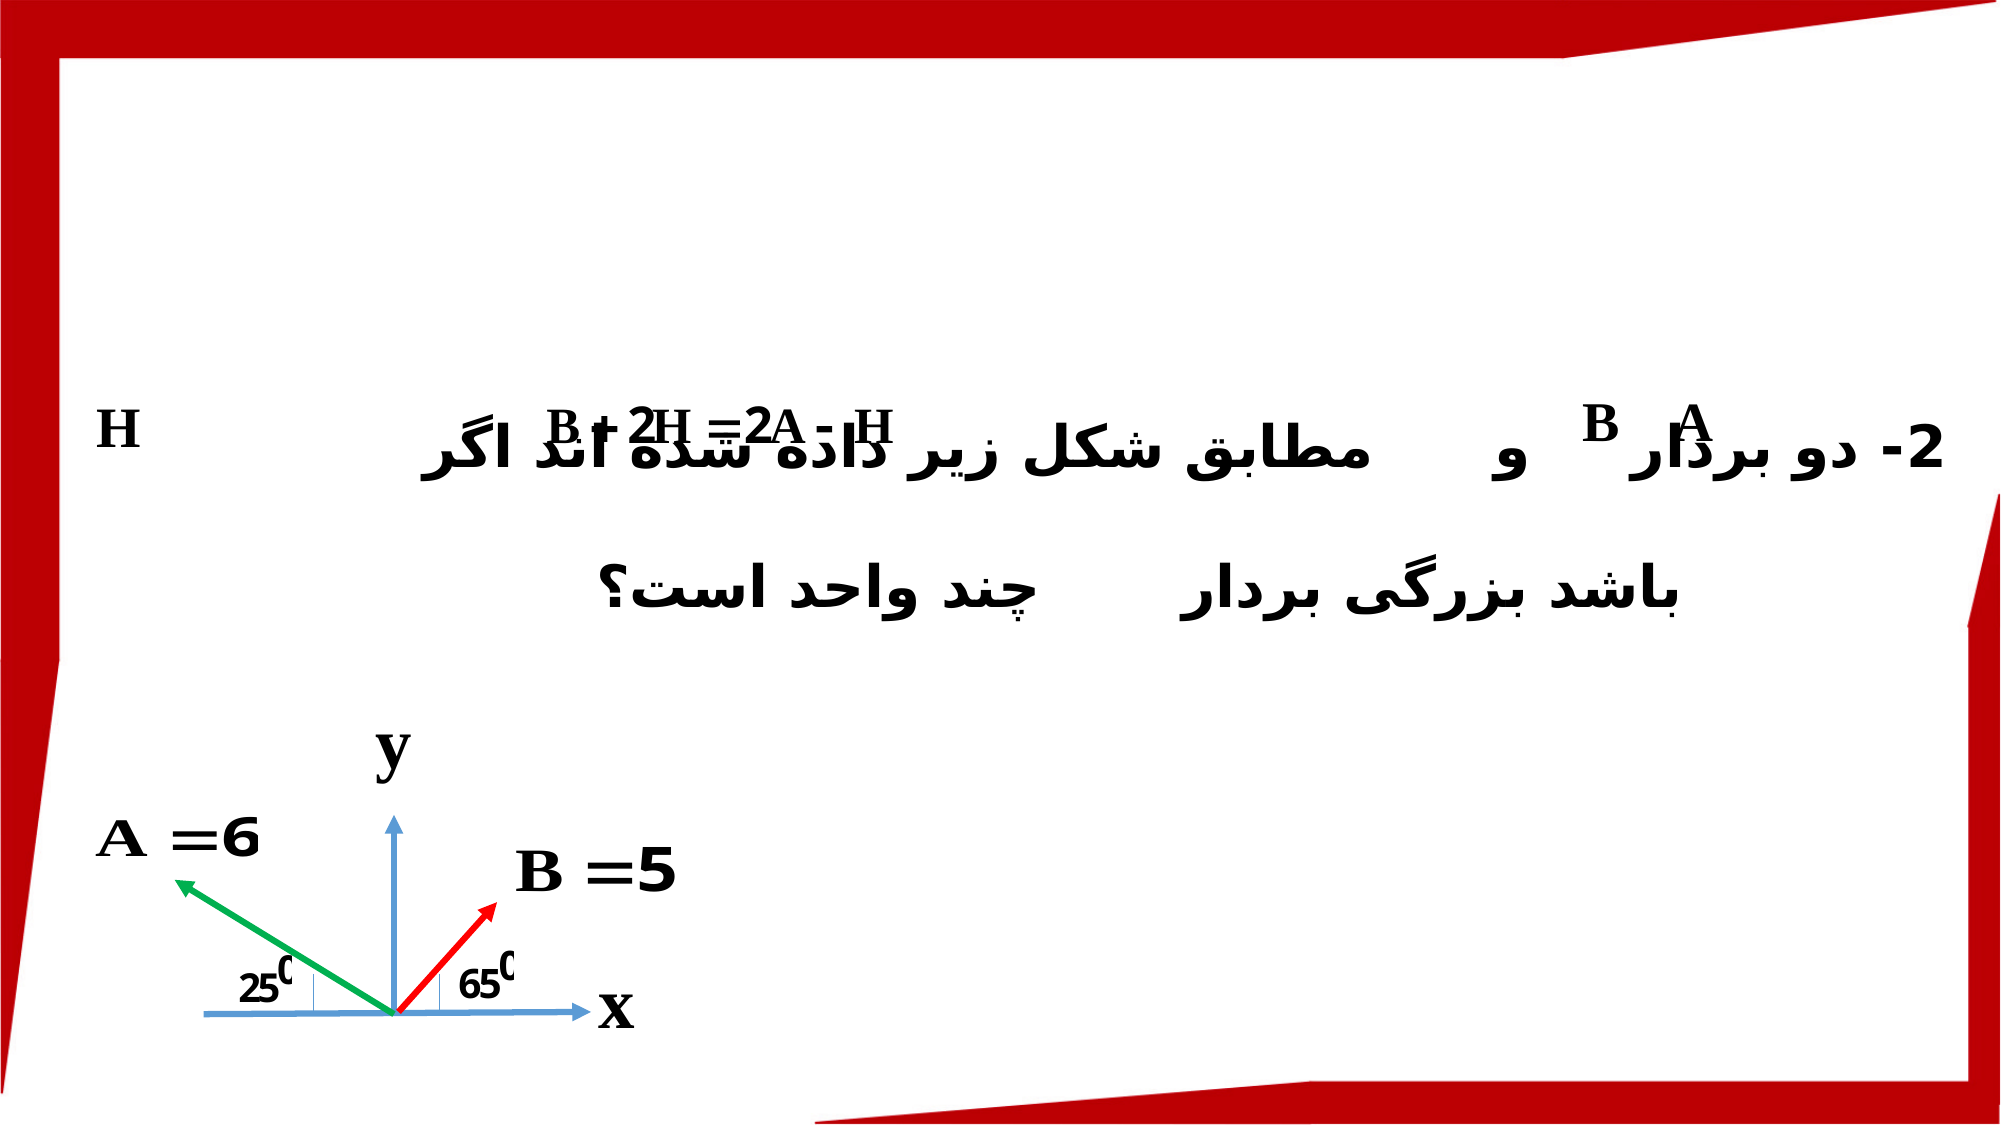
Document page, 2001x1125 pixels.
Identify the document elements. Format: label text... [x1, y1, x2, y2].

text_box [458, 944, 514, 1003]
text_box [1581, 399, 1624, 445]
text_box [398, 902, 497, 1012]
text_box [720, 450, 871, 455]
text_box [544, 390, 897, 450]
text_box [372, 730, 416, 790]
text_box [237, 950, 292, 1008]
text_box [93, 387, 145, 452]
text_box 2- دو بردار و مطابق شکل زیر داده شده اند اگر باشد بزرگی بردار چند واحد است؟ [29, 331, 1962, 627]
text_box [395, 1011, 592, 1015]
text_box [595, 991, 638, 1033]
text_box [174, 879, 394, 1015]
picture [0, 0, 2001, 1125]
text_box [91, 814, 258, 863]
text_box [513, 845, 678, 899]
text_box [1669, 398, 1717, 445]
